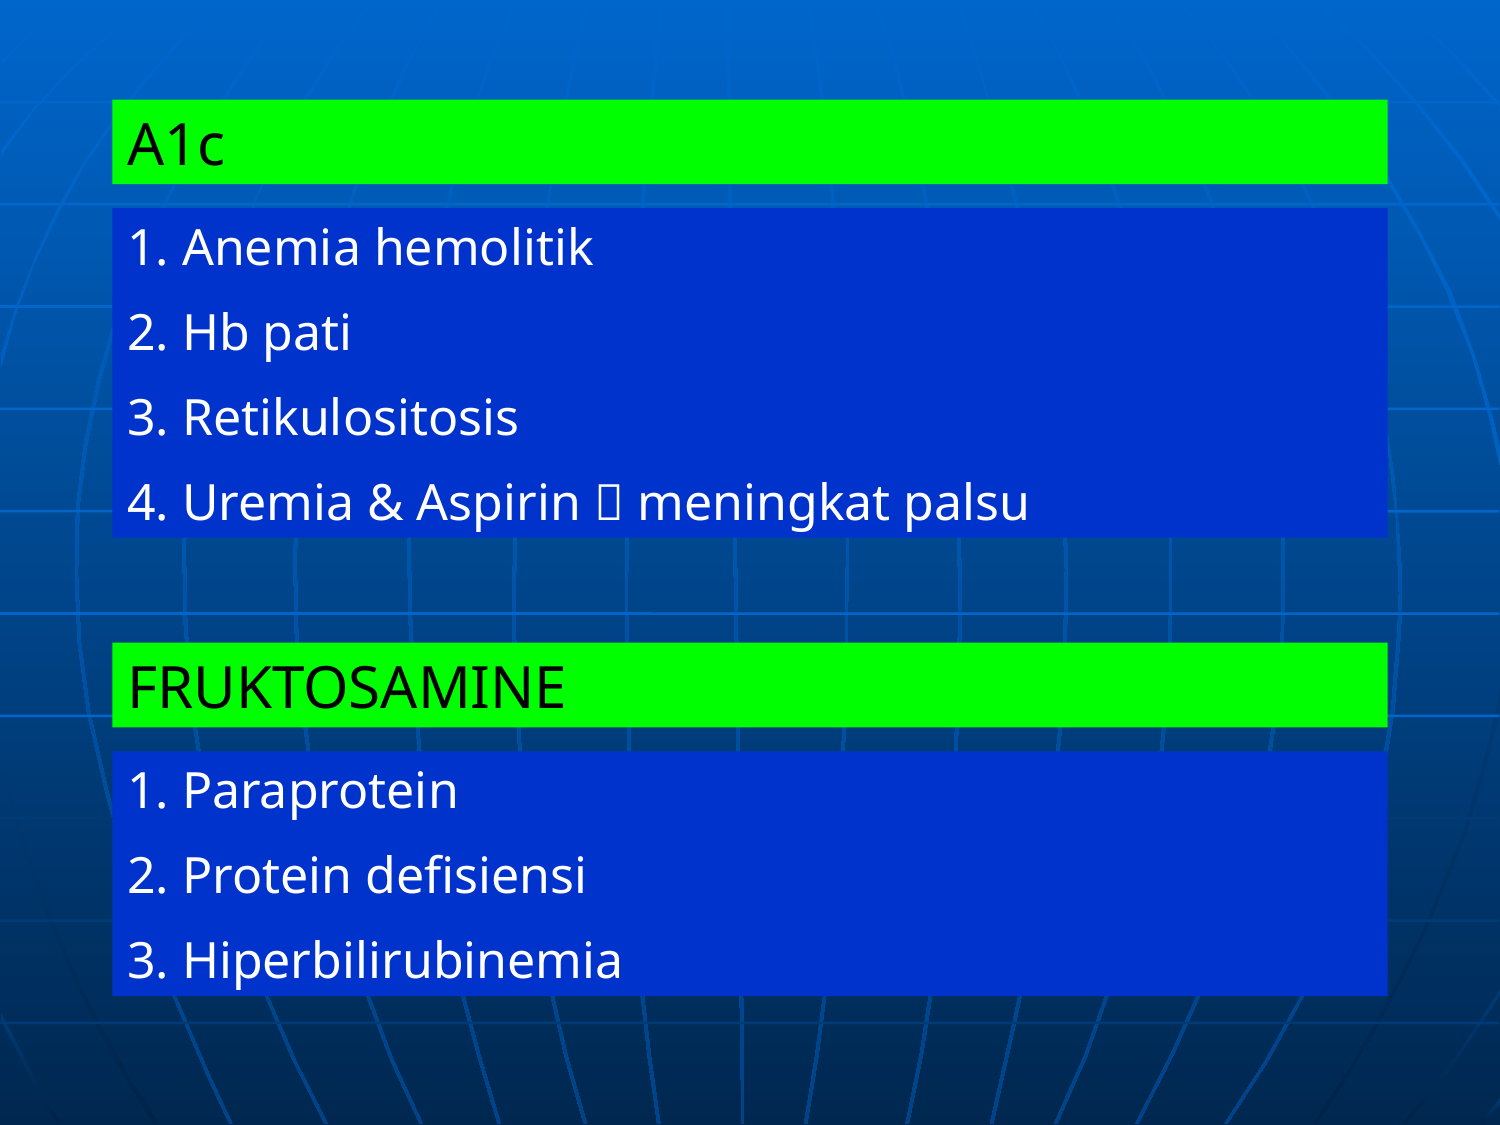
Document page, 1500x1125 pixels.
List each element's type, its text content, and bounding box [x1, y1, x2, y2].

text_box 1. Anemia hemolitik 2. Hb pati 3. Retikulositosis 4. Uremia & Aspirin  meningkat palsu [112, 208, 1388, 538]
text_box A1c [112, 99, 1388, 185]
text_box 1. Paraprotein 2. Protein defisiensi 3. Hiperbilirubinemia [112, 751, 1388, 997]
text_box FRUKTOSAMINE [112, 642, 1388, 728]
